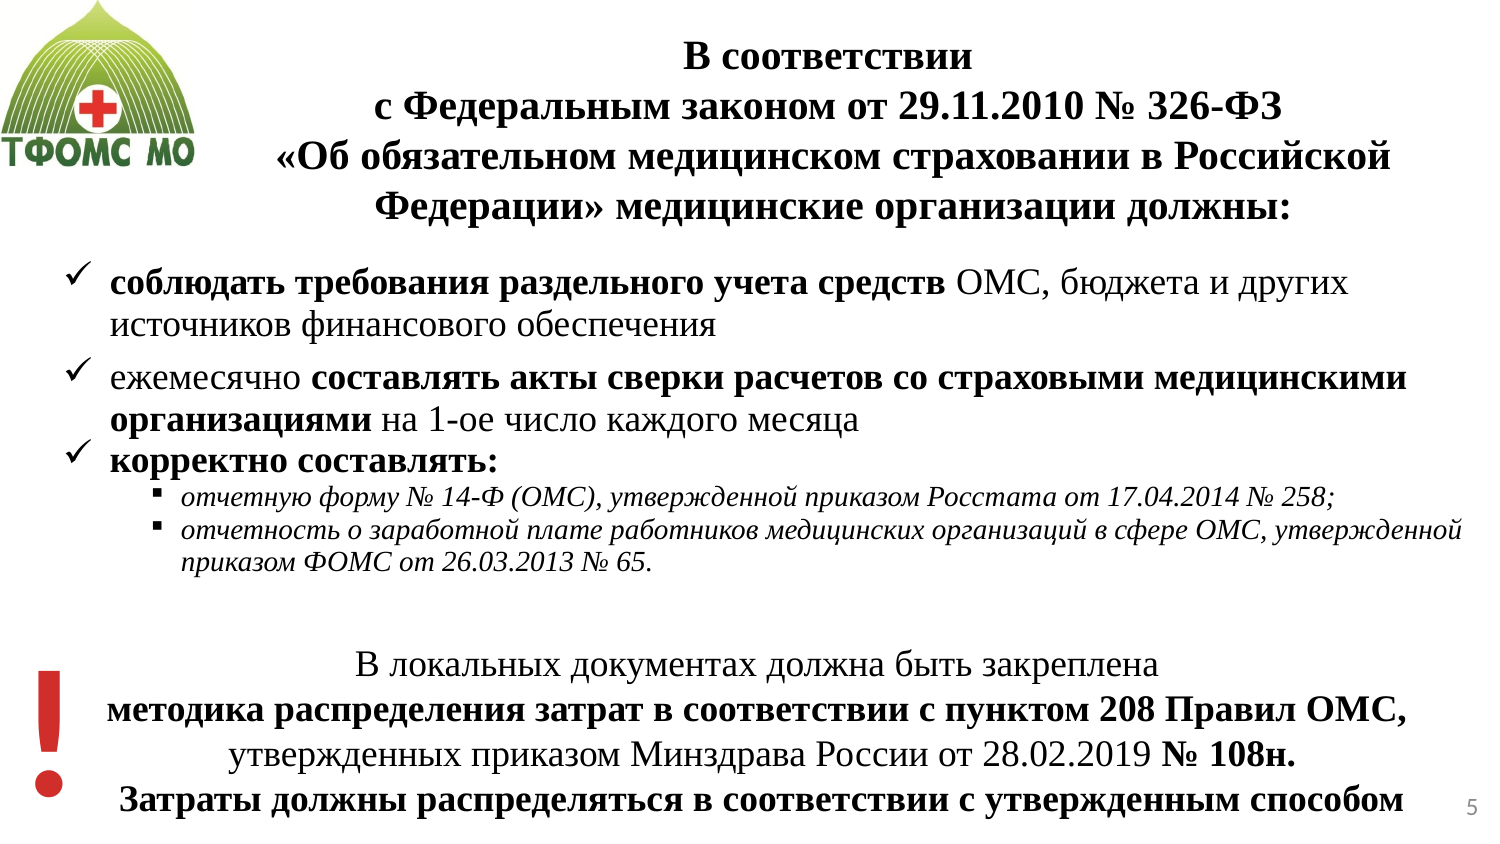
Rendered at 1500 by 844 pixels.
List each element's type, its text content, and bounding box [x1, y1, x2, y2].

table_header соблюдать требования раздельного учета средств ОМС, бюджета и других источников финансового обеспечения [60, 261, 1476, 356]
table_cell ежемесячно составлять акты сверки расчетов со страховыми медицинскими организациями на 1-ое число каждого месяца корректно составлять: отчетную форму № 14-Ф (ОМС), утвержденной приказом Росстата от 17.04.2014 № 258; отчетность о заработной плате работников медицинских организаций в сфере ОМС, утвержденной приказом ФОМС от 26.03.2013 № 65. [60, 356, 1476, 578]
text_box В соответствии с Федеральным законом от 29.11.2010 № 326-ФЗ «Об обязательном медицинском страховании в Российской Федерации» медицинские организации должны: [194, 20, 1473, 235]
text_box 5 [1450, 783, 1494, 828]
slide_number [1151, 798, 1500, 844]
text_box В локальных документах должна быть закреплена методика распределения затрат в соответствии с пунктом 208 Правил ОМС, утвержденных приказом Минздрава России от 28.02.2019 № 108н. Затраты должны распределяться в соответствии с утвержденным способом [95, 631, 1454, 827]
text_box ! [4, 605, 95, 841]
picture [0, 0, 196, 167]
